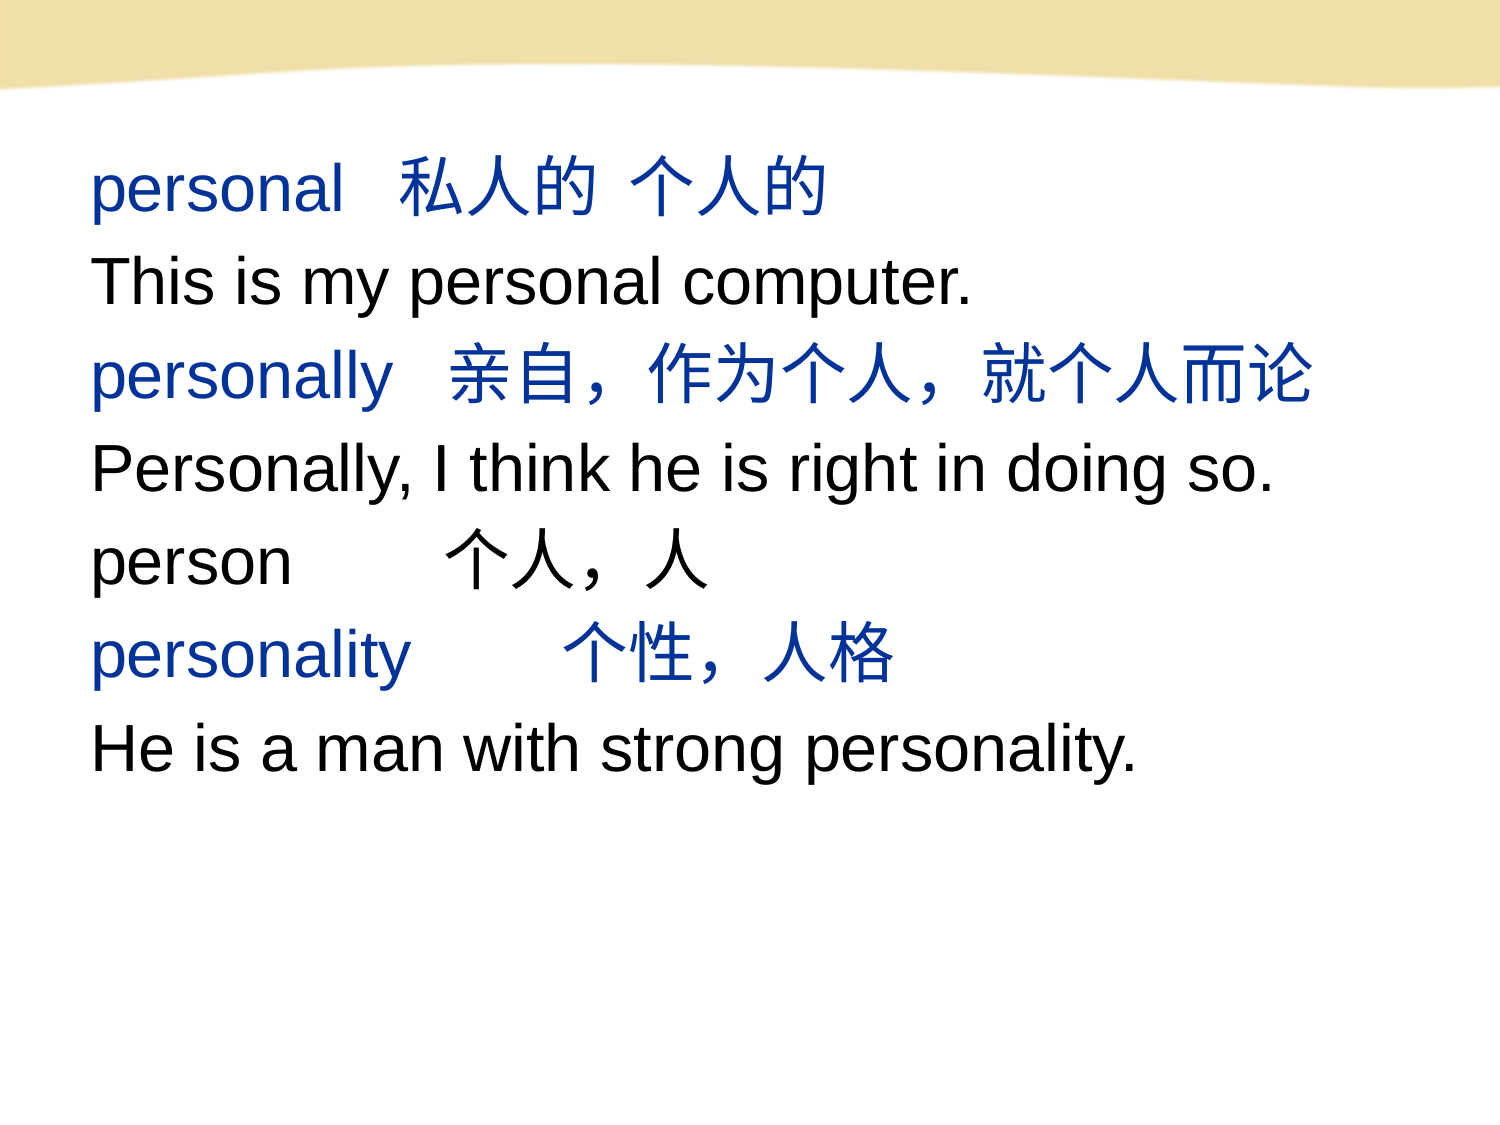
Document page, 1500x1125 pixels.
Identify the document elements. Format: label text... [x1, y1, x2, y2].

list personal 私人的 个人的 This is my personal computer. personally 亲自，作为个人，就个人而论 Personally, I think he is right in doing so. person 个人，人 personality 个性，人格 He is a man with strong personality. [75, 137, 1425, 1005]
picture [0, 0, 1500, 1125]
